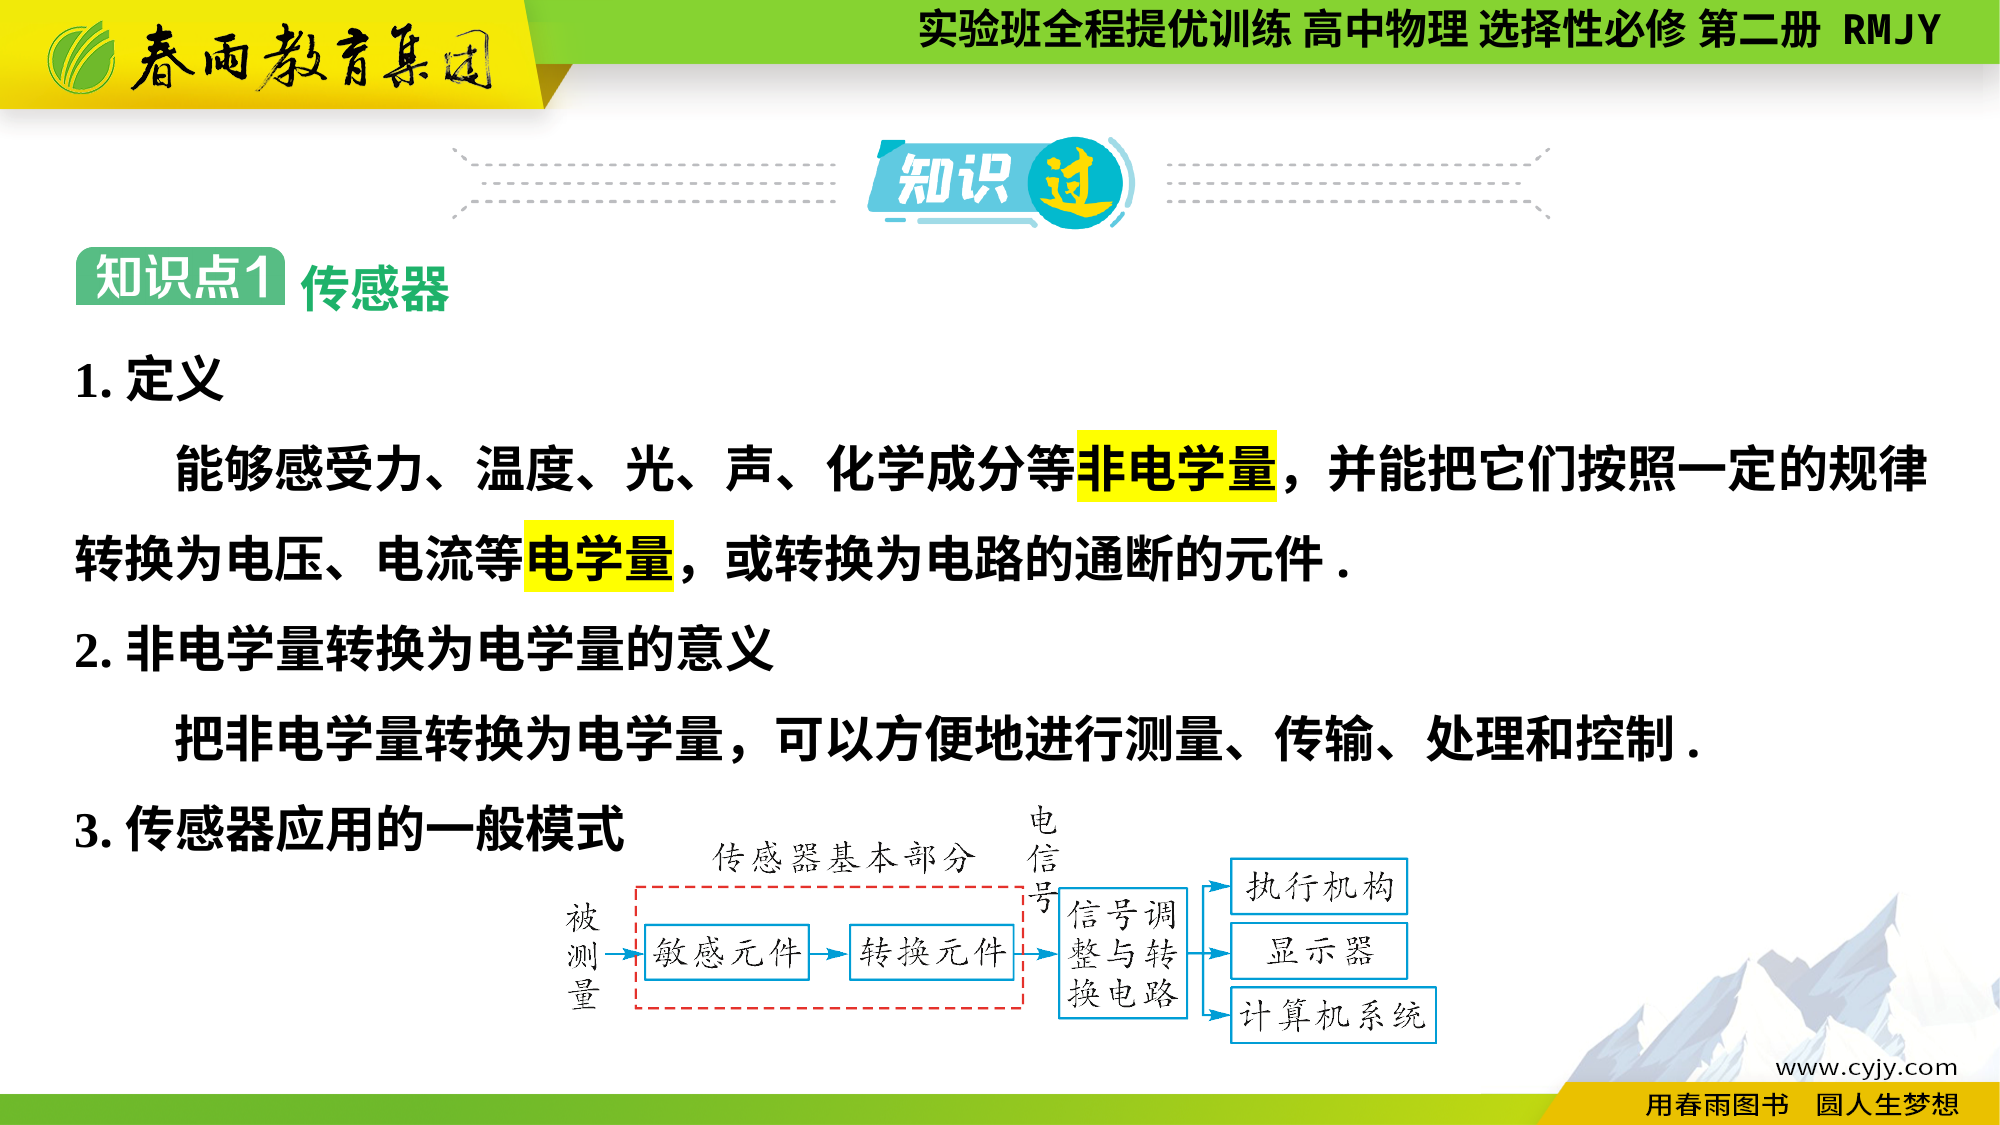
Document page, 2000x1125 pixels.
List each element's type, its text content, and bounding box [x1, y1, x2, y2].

list 传感器 1.定义 能够感受力、温度、光、声、化学成分等非电学量，并能把它们按照一定的规律转换为电压、电流等电学量，或转换为电路的通断的元件. 2.非电学量转换为电学量的意义 把非电学量转换为电学量，可以方便地进行测量、传输、处理和控制. 3.传感器应用的一般模式 [59, 219, 1944, 860]
picture [0, 0, 2000, 1125]
